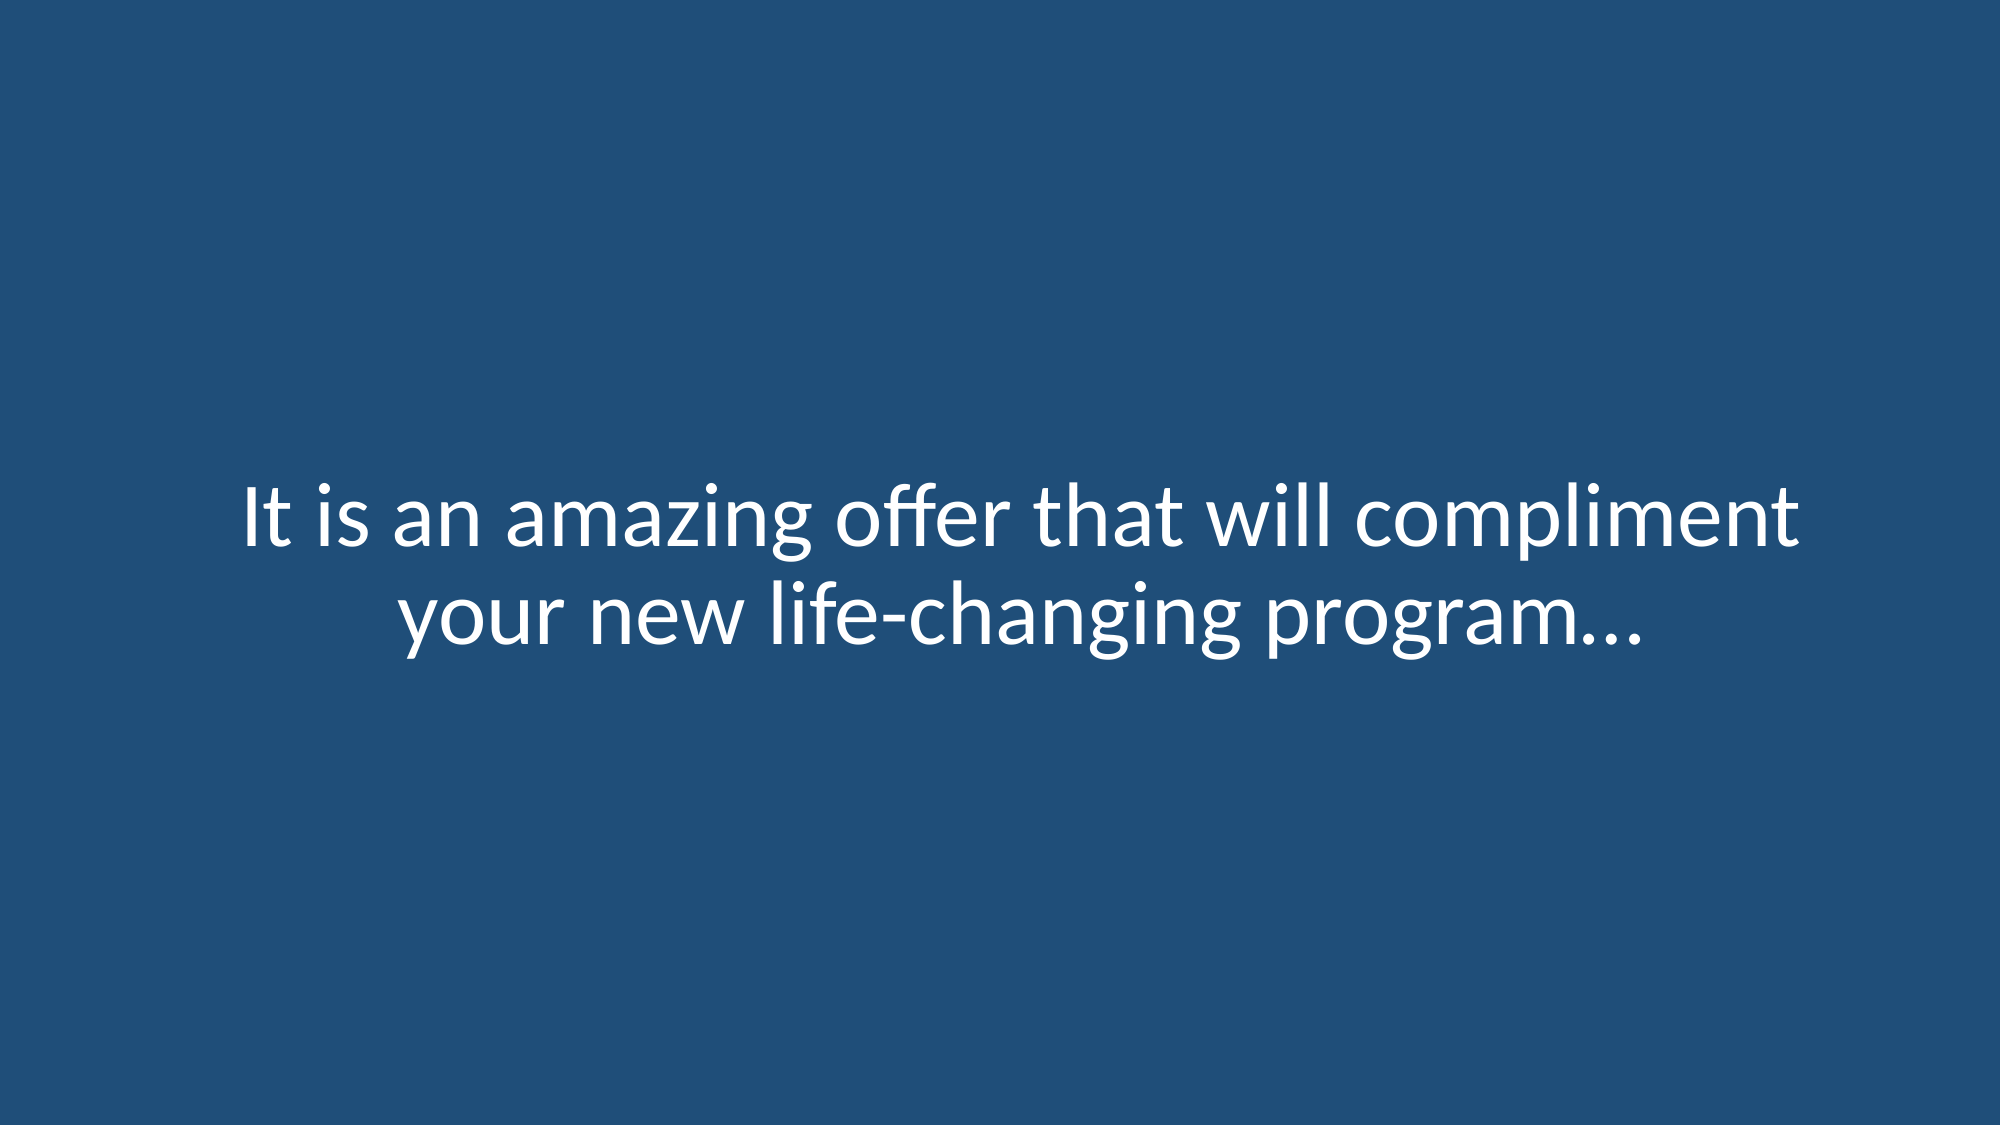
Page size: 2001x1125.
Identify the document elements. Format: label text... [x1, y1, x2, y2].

title It is an amazing offer that will compliment your new life-changing program… [194, 390, 1850, 783]
